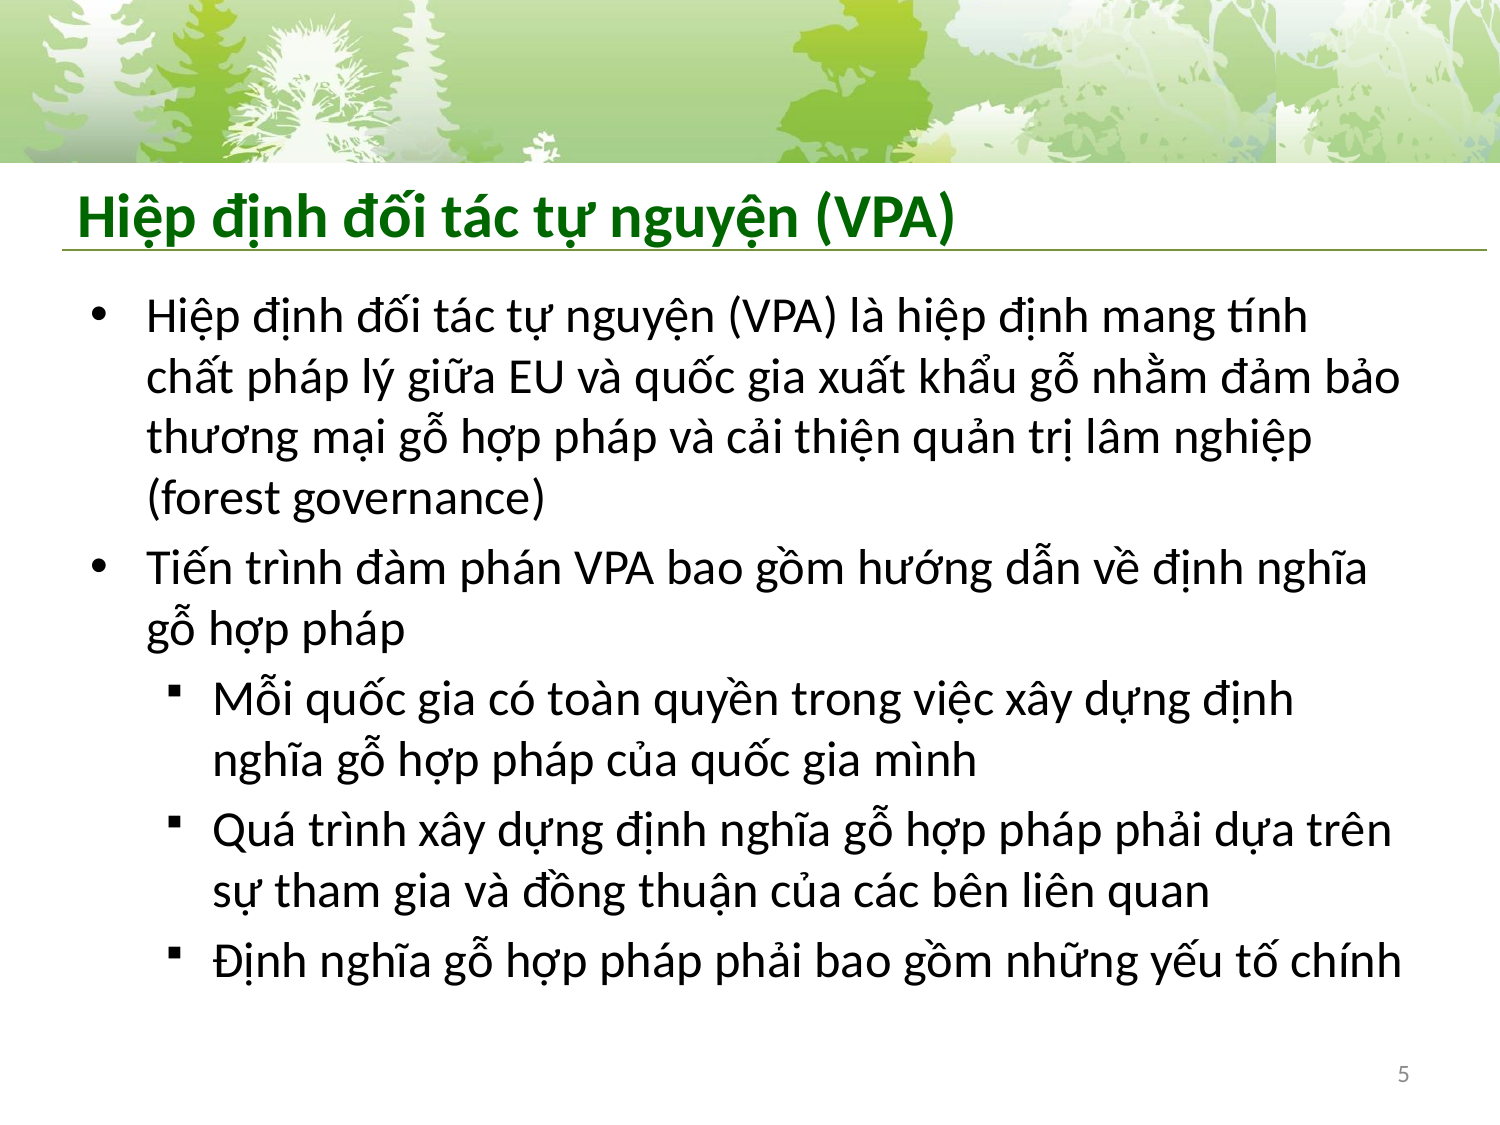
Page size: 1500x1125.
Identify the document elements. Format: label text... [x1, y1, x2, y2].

slide_number 5 [1074, 1042, 1425, 1103]
title Hiệp định đối tác tự nguyện (VPA) [62, 174, 1350, 250]
picture [0, 0, 1500, 163]
list Hiệp định đối tác tự nguyện (VPA) là hiệp định mang tính chất pháp lý giữa EU và quốc gia xuất khẩu gỗ nhằm đảm bảo thương mại gỗ hợp pháp và cải thiện quản trị lâm nghiệp (forest governance) Tiến trình đàm phán VPA bao gồm hướng dẫn về định nghĩa gỗ hợp pháp Mỗi quốc gia có toàn quyền trong việc xây dựng định nghĩa gỗ hợp pháp của quốc gia mình Quá trình xây dựng định nghĩa gỗ hợp pháp phải dựa trên sự tham gia và đồng thuận của các bên liên quan Định nghĩa gỗ hợp pháp phải bao gồm những yếu tố chính [75, 275, 1425, 1005]
